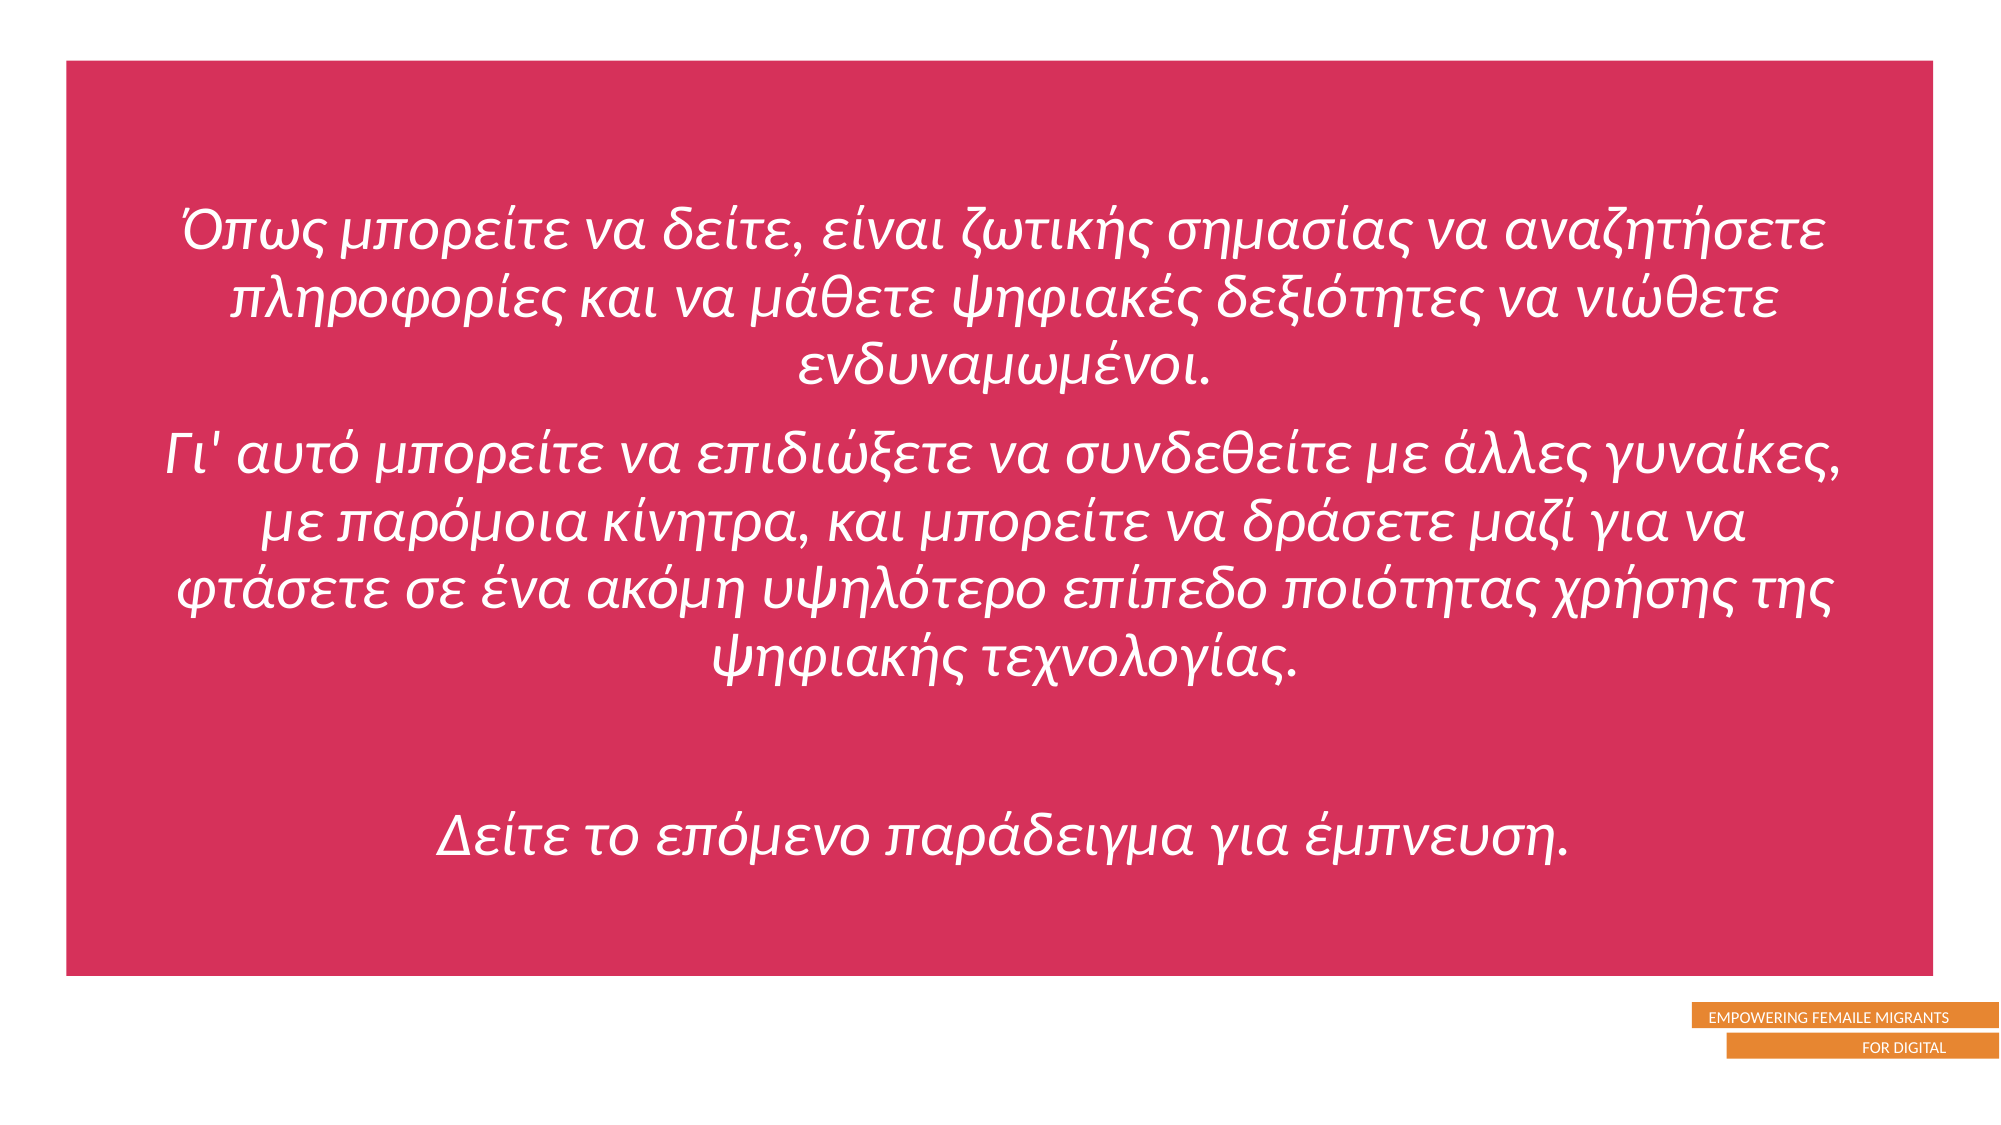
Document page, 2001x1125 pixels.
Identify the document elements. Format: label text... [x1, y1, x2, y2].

text_box Όπως μπορείτε να δείτε, είναι ζωτικής σημασίας να αναζητήσετε πληροφορίες και να μάθετε ψηφιακές δεξιότητες να νιώθετε ενδυναμωμένοι. Γι' αυτό μπορείτε να επιδιώξετε να συνδεθείτε με άλλες γυναίκες, με παρόμοια κίνητρα, και μπορείτε να δράσετε μαζί για να φτάσετε σε ένα ακόμη υψηλότερο επίπεδο ποιότητας χρήσης της ψηφιακής τεχνολογίας. Δείτε το επόμενο παράδειγμα για έμπνευση. [140, 163, 1871, 901]
